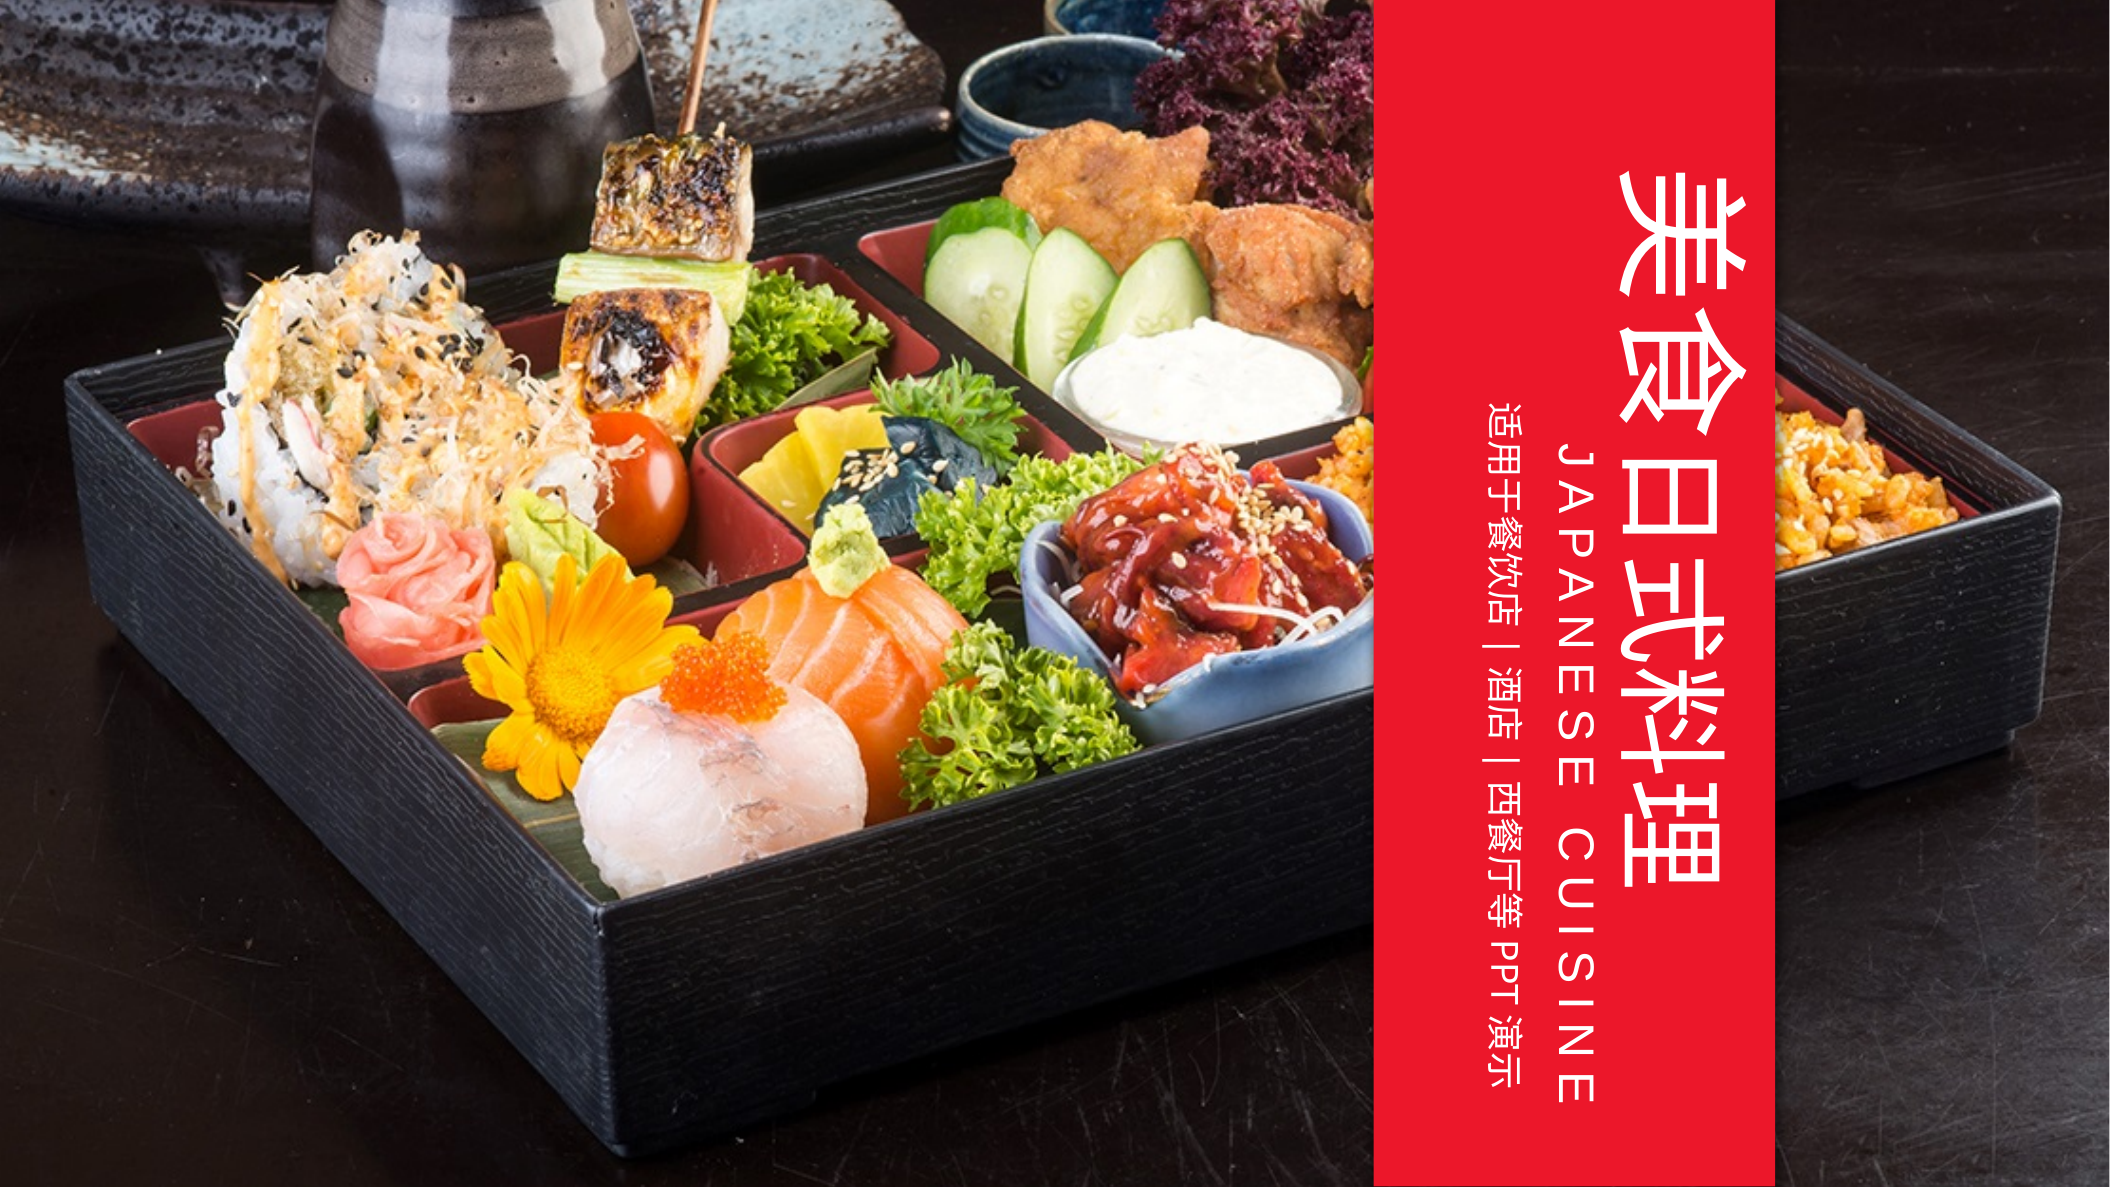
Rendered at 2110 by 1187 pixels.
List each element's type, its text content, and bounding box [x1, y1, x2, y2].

text_box [1373, 0, 1776, 1187]
text_box 适用于餐饮店|酒店|西餐厅等PPT演示 [1460, 305, 1537, 1187]
text_box [1789, 0, 2110, 1187]
text_box JAPANESE CUISINE [1537, 333, 1617, 1187]
text_box 美食日式料理 [1578, 8, 1776, 1048]
text_box [0, 0, 1366, 1187]
